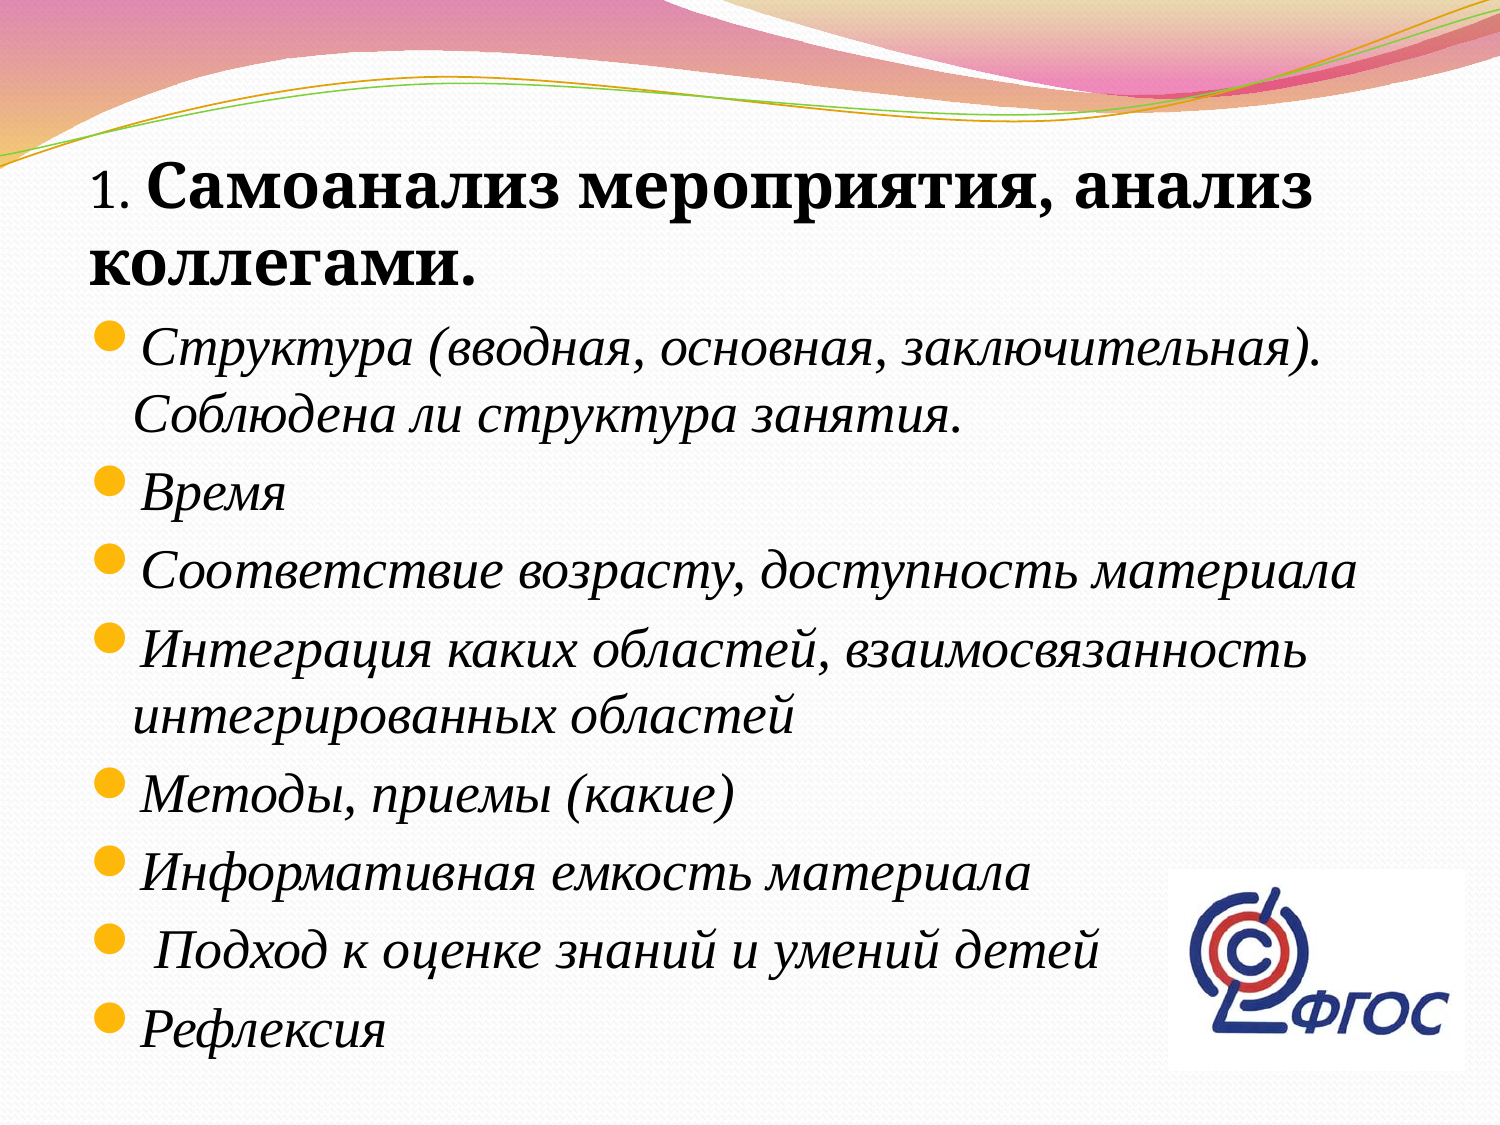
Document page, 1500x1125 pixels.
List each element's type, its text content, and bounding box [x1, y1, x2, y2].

picture [1168, 869, 1465, 1071]
list 1. Самоанализ мероприятия, анализ коллегами. Структура (вводная, основная, заключительная). Соблюдена ли структура занятия. Время Соответствие возрасту, доступность материала Интеграция каких областей, взаимосвязанность интегрированных областей Методы, приемы (какие) Информативная емкость материала Подход к оценке знаний и умений детей Рефлексия [75, 137, 1425, 1083]
